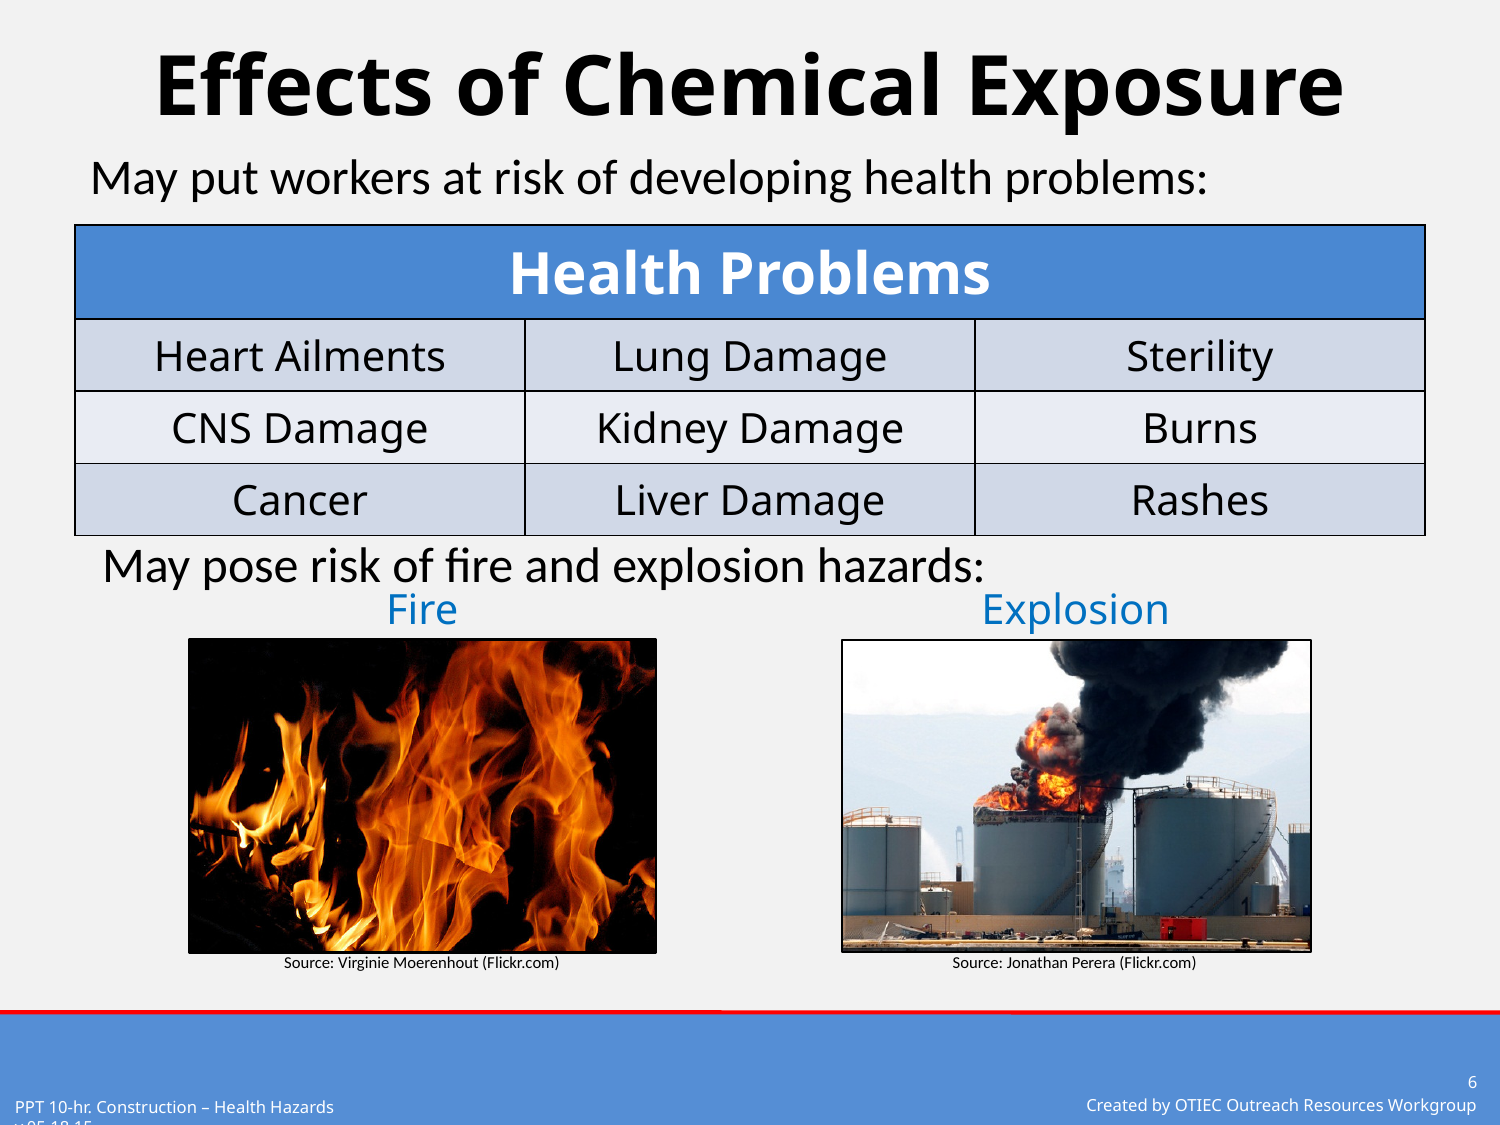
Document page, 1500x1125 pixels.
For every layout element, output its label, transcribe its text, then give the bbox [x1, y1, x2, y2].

table_cell Burns [976, 392, 1424, 463]
table_cell Cancer [76, 464, 524, 535]
table_cell Sterility [976, 320, 1424, 390]
table_cell CNS Damage [76, 392, 524, 463]
table_cell Lung Damage [526, 320, 974, 390]
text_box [189, 574, 1311, 980]
text_box May put workers at risk of developing health problems: [74, 137, 1350, 213]
table_cell Kidney Damage [526, 392, 974, 463]
text_box May pose risk of fire and explosion hazards: [87, 524, 1002, 600]
table_cell Liver Damage [526, 464, 974, 524]
table_cell Rashes [976, 464, 1424, 535]
table_cell Heart Ailments [76, 320, 524, 390]
title Effects of Chemical Exposure [75, 24, 1425, 213]
table_header Health Problems [76, 226, 1424, 318]
